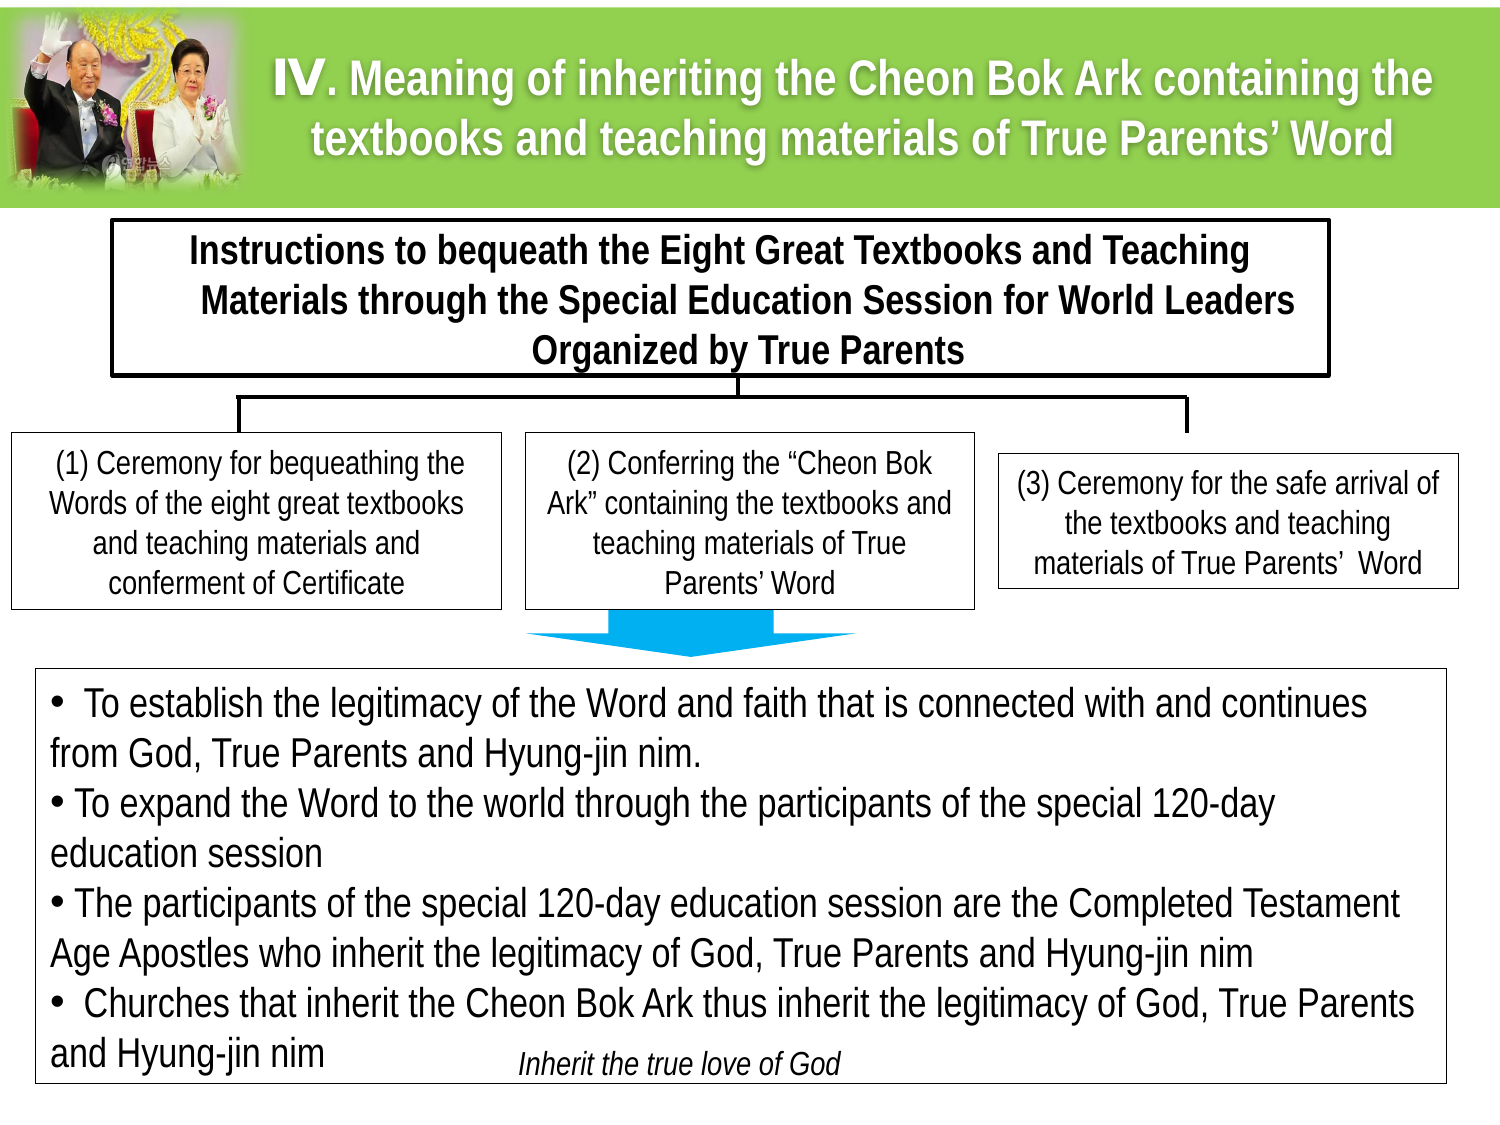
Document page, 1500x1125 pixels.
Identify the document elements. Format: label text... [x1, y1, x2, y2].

text_box Ⅳ. Meaning of inheriting the Cheon Bok Ark containing the textbooks and teaching materials of True Parents’ Word [259, 18, 1460, 193]
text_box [11, 219, 1459, 610]
text_box Inherit the true love of God [503, 1084, 857, 1090]
text_box [0, 5, 1500, 210]
picture [0, 0, 255, 197]
text_box To establish the legitimacy of the Word and faith that is connected with and continues from God, True Parents and Hyung-jin nim. To expand the Word to the world through the participants of the special 120-day education session The participants of the special 120-day education session are the Completed Testament Age Apostles who inherit the legitimacy of God, True Parents and Hyung-jin nim Churches that inherit the Cheon Bok Ark thus inherit the legitimacy of God, True Parents and Hyung-jin nim [35, 668, 1447, 1084]
text_box [523, 618, 859, 660]
